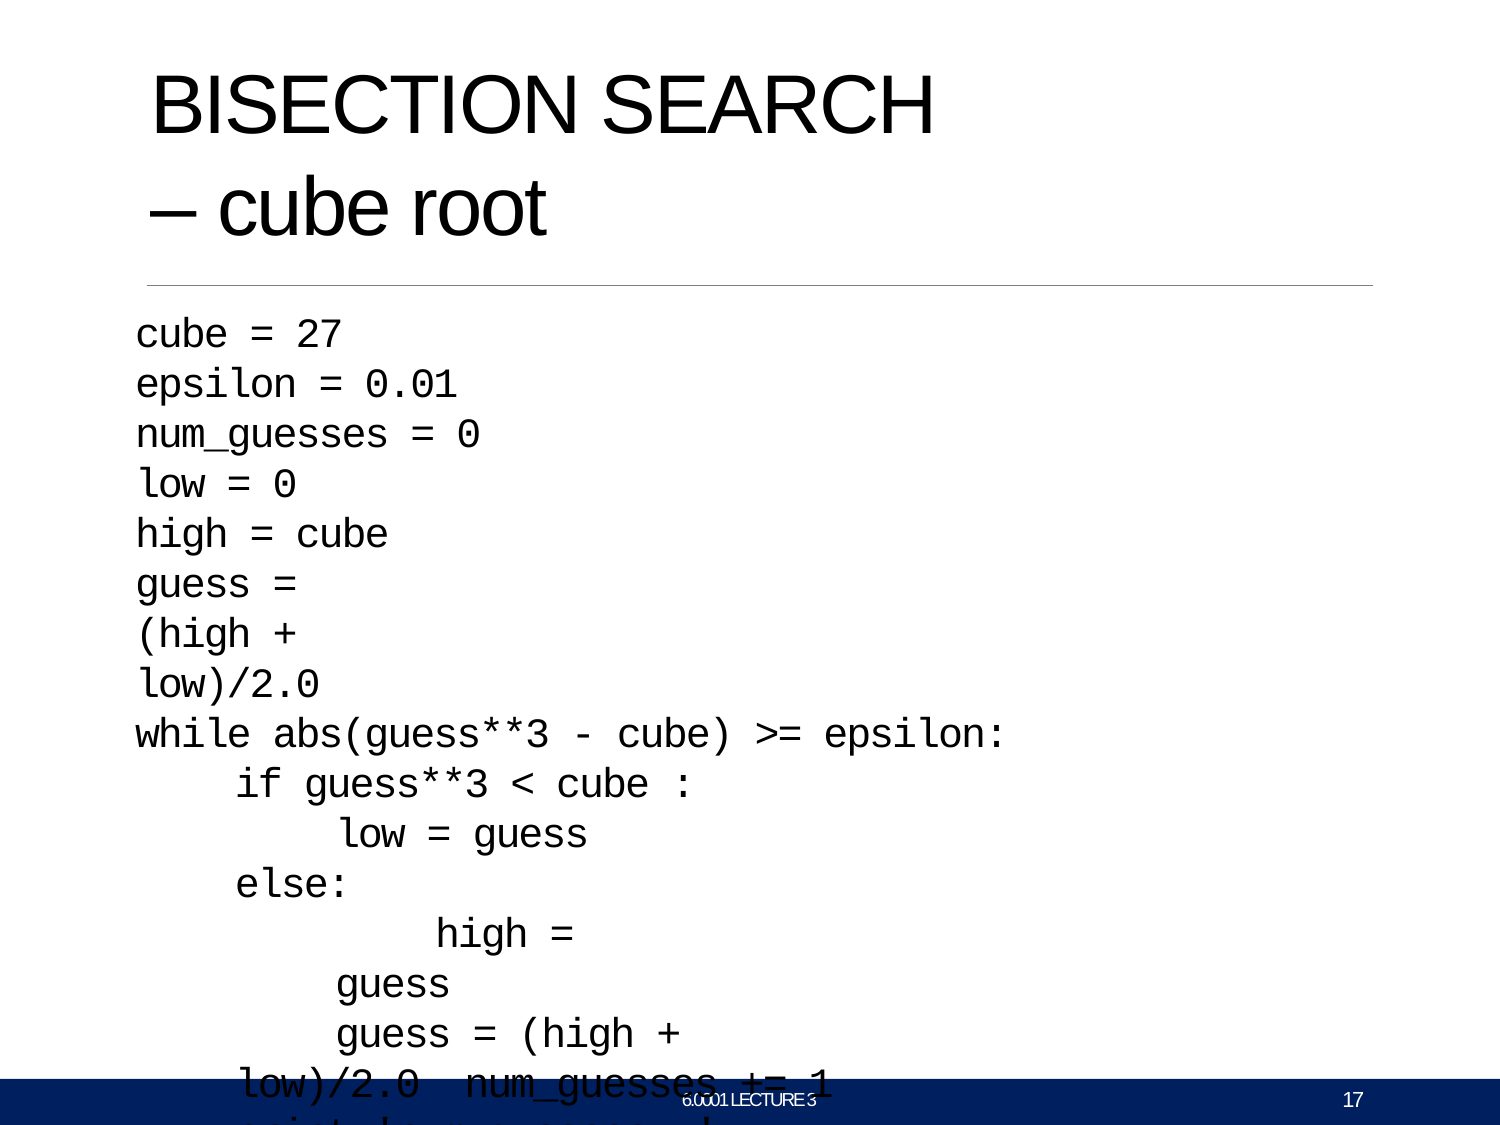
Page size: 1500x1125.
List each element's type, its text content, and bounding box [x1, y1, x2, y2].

text_box cube = 27 epsilon = 0.01 num_guesses = 0 low = 0 high = cube guess = (high + low)/2.0 while abs(guess**3 - cube) >= epsilon: if guess**3 < cube : low = guess else: high = guess guess = (high + low)/2.0 num_guesses += 1 print 'num_guesses =', num_guesses print guess, 'is close to the cube root of', cube [132, 303, 1362, 1125]
title BISECTION SEARCH [147, 47, 1213, 238]
slide_number 17 [1362, 1088, 1369, 1125]
text_box – cube root [147, 149, 788, 252]
